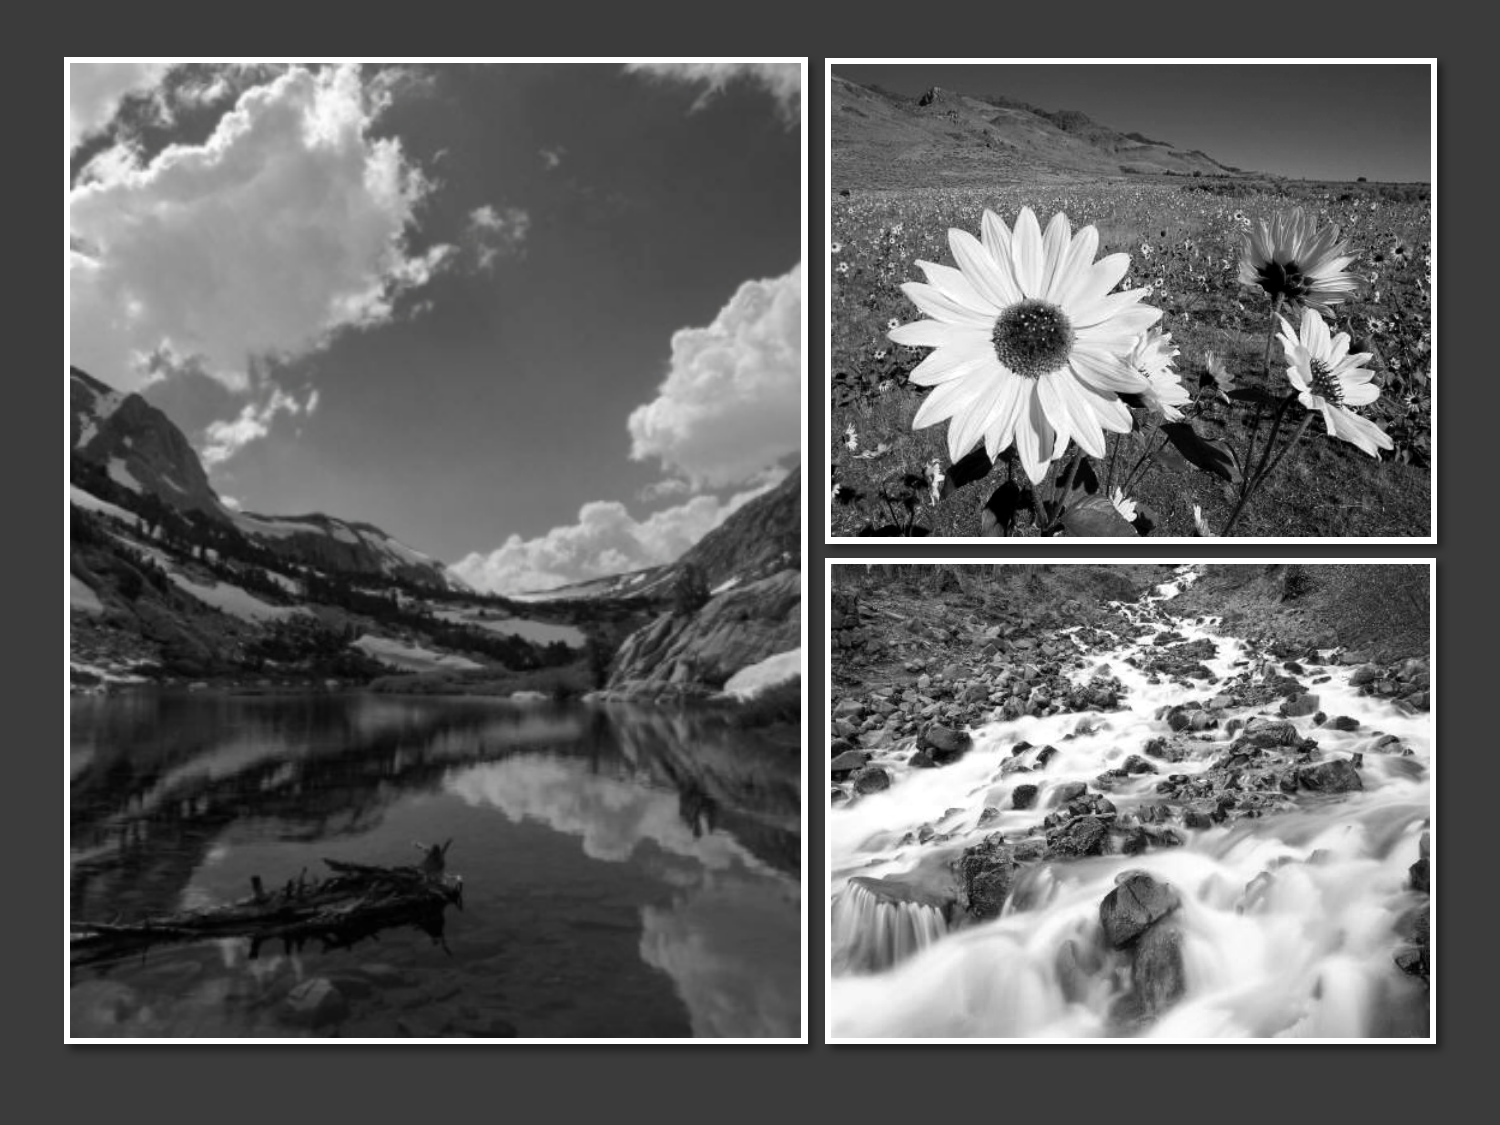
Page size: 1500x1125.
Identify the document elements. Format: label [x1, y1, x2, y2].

picture [830, 63, 1432, 538]
picture [69, 62, 802, 1039]
picture [830, 563, 1431, 1038]
